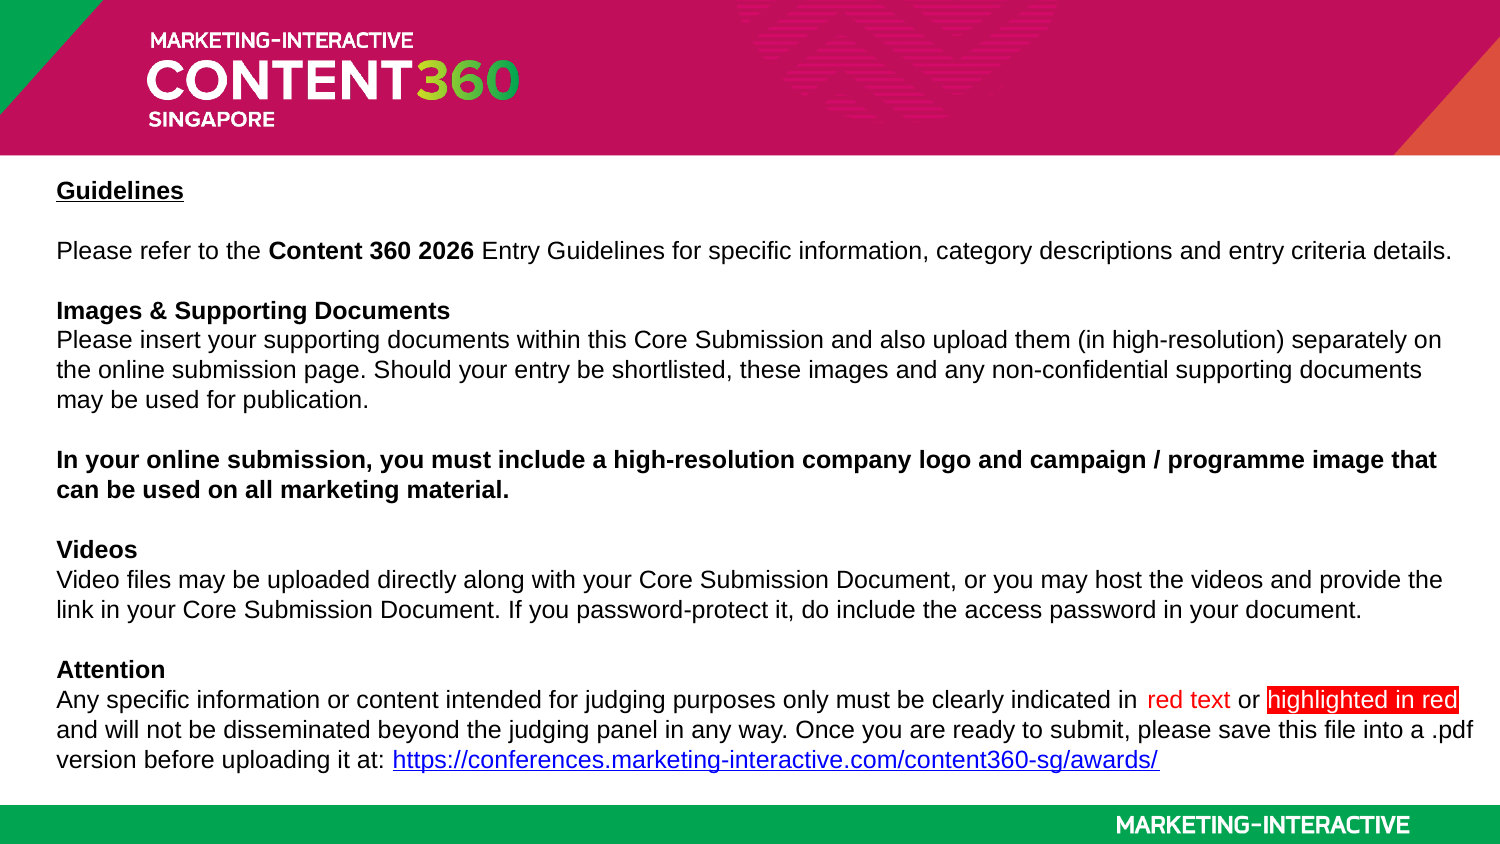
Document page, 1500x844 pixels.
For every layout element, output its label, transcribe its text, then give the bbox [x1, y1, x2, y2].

picture [0, 0, 1500, 844]
text_box Guidelines Please refer to the Content 360 2026 Entry Guidelines for specific information, category descriptions and entry criteria details. Images & Supporting Documents Please insert your supporting documents within this Core Submission and also upload them (in high-resolution) separately on the online submission page. Should your entry be shortlisted, these images and any non-confidential supporting documents may be used for publication. In your online submission, you must include a high-resolution company logo and campaign / programme image that can be used on all marketing material. Videos Video files may be uploaded directly along with your Core Submission Document, or you may host the videos and provide the link in your Core Submission Document. If you password-protect it, do include the access password in your document. Attention Any specific information or content intended for judging purposes only must be clearly indicated in red text or highlighted in red and will not be disseminated beyond the judging panel in any way. Once you are ready to submit, please save this file into a .pdf version before uploading it at: https://conferences.marketing-interactive.com/content360-sg/awards/ [41, 166, 1495, 806]
